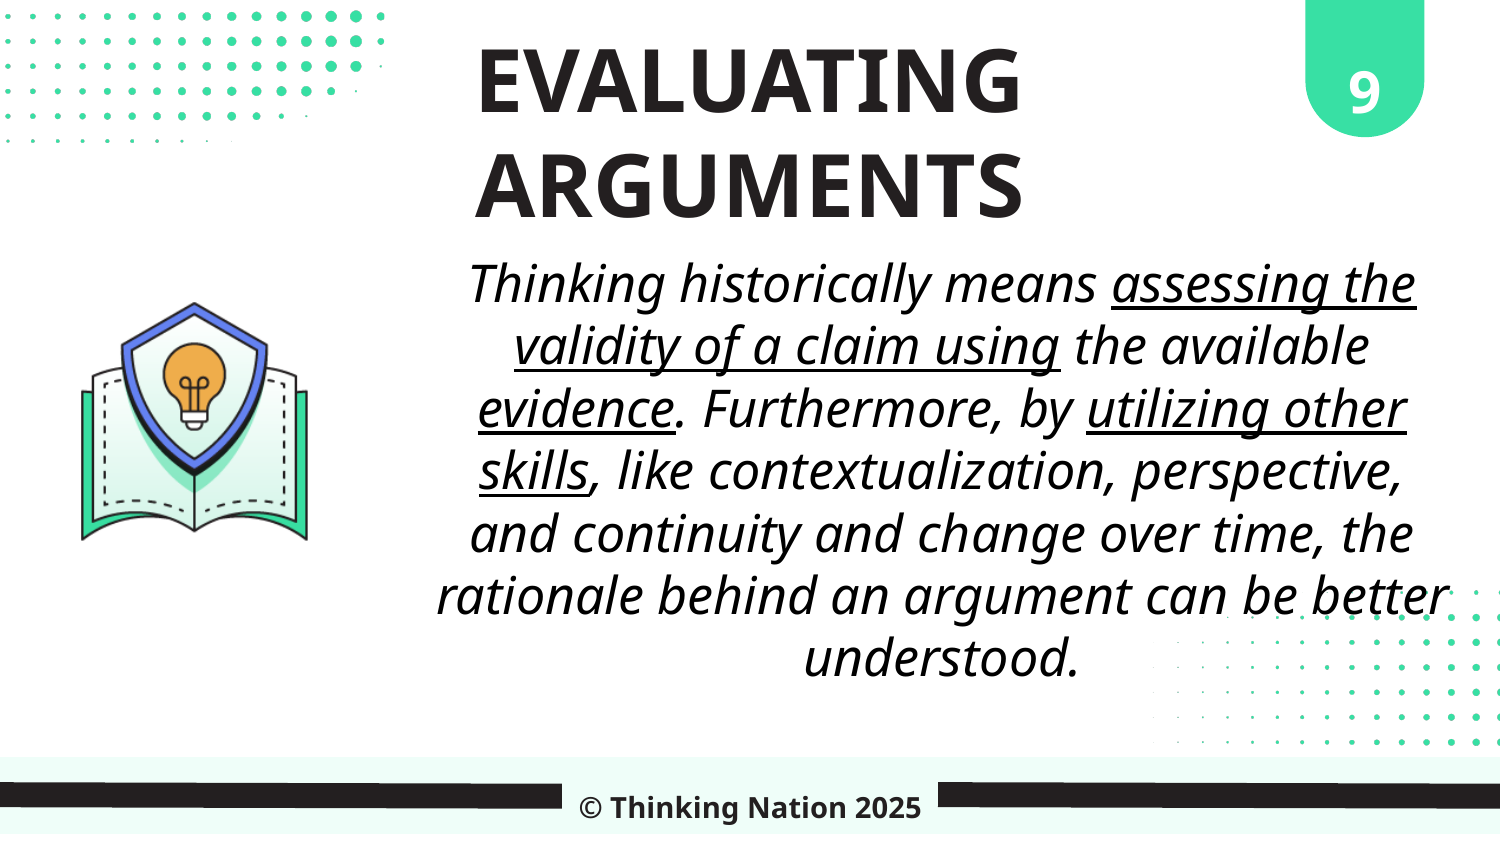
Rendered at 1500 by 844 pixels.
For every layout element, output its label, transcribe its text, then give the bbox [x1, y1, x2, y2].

text_box EVALUATING ARGUMENTS [209, 24, 1291, 235]
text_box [1300, 0, 1430, 138]
text_box [1128, 590, 1500, 755]
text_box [0, 756, 1500, 835]
picture [47, 274, 342, 569]
text_box [0, 0, 385, 144]
text_box Thinking historically means assessing the validity of a claim using the available evidence. Furthermore, by utilizing other skills, like contextualization, perspective, and continuity and change over time, the rationale behind an argument can be better understood. [427, 249, 1458, 688]
